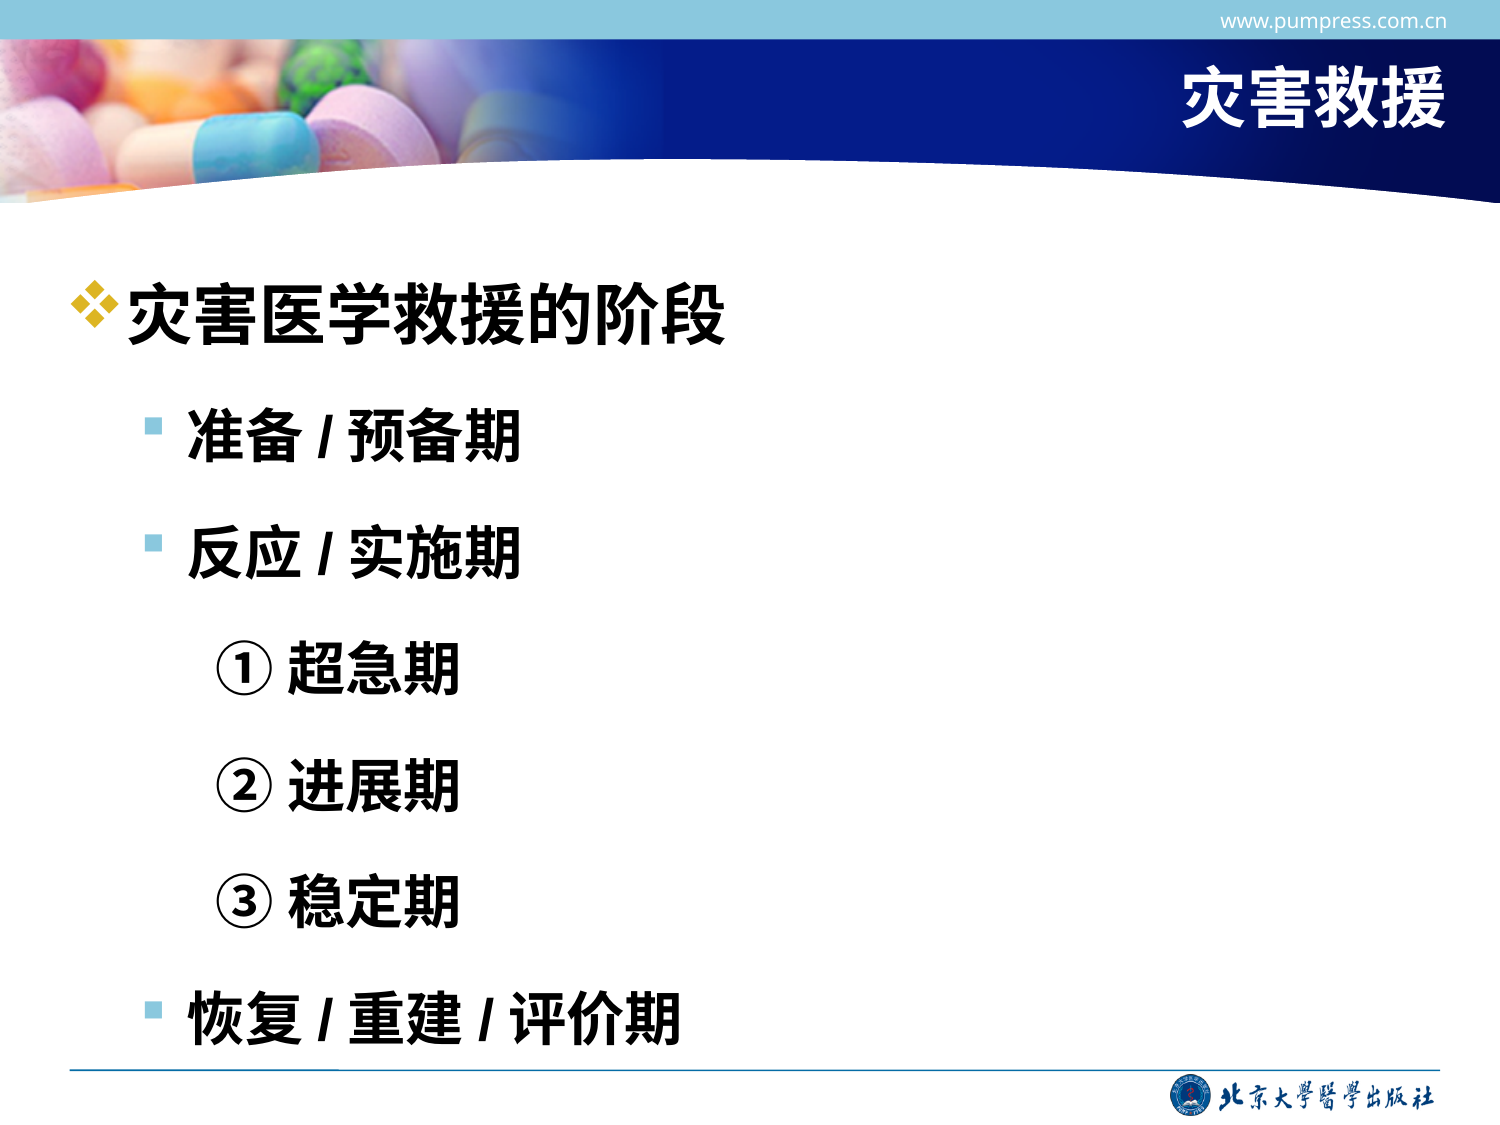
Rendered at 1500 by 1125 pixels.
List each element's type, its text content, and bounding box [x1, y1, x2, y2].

picture [1170, 1074, 1436, 1118]
slide_number www.pumpress.com.cn [1024, 0, 1463, 38]
title 灾害救援 [137, 50, 1463, 143]
picture [0, 40, 1500, 203]
list 灾害医学救援的阶段 准备/预备期 反应/实施期 ①超急期 ②进展期 ③稳定期 恢复/重建/评价期 [50, 224, 1463, 1025]
